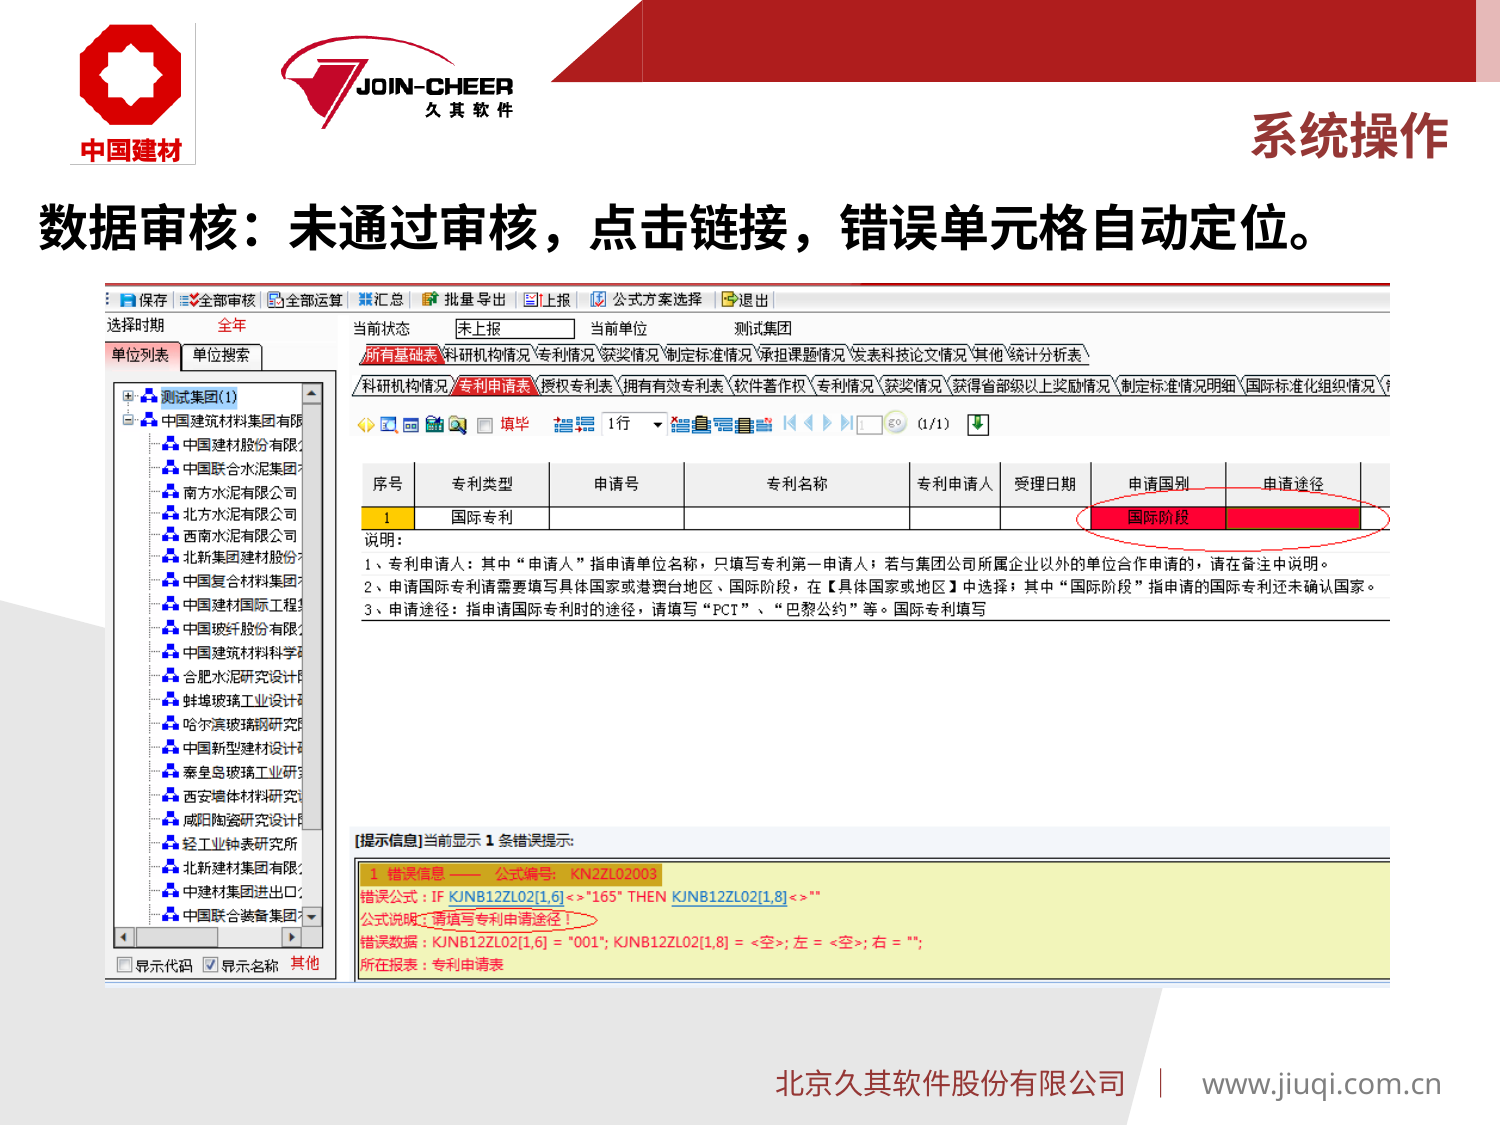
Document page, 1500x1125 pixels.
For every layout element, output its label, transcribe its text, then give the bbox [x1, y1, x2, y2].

title 系统操作 [114, 82, 1465, 188]
picture [281, 35, 513, 82]
picture [70, 23, 196, 165]
picture [104, 283, 1390, 988]
text_box 数据审核：未通过审核，点击链接，错误单元格自动定位。 [24, 189, 1471, 265]
